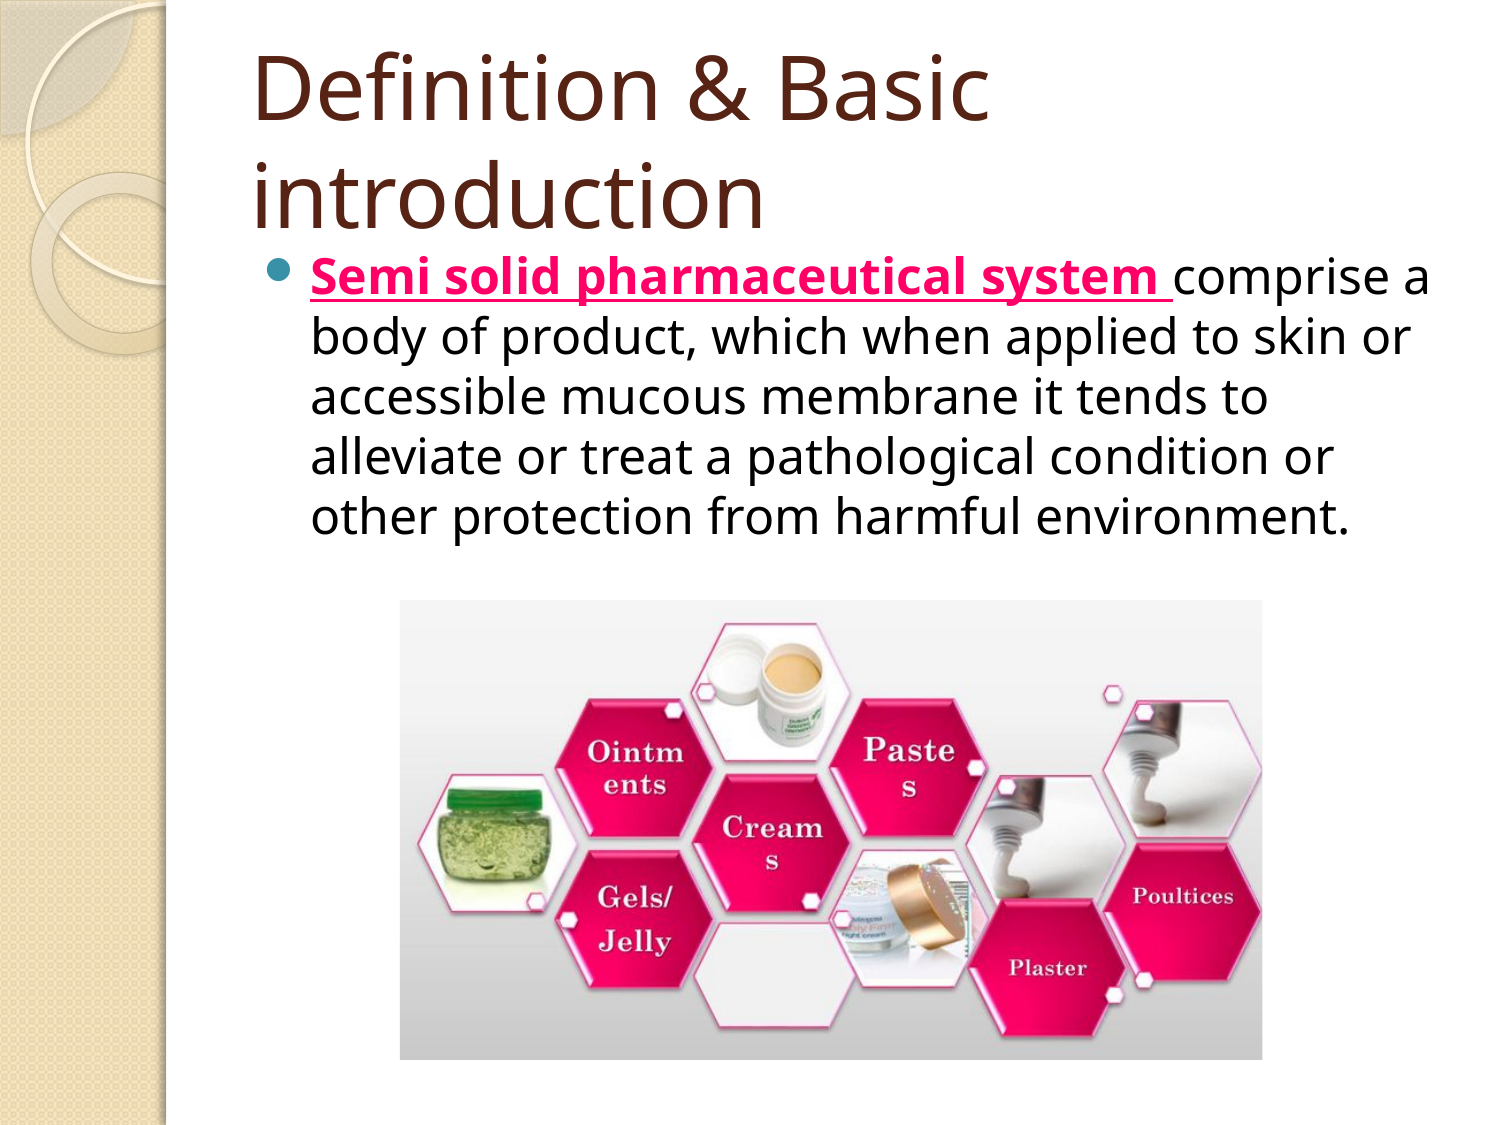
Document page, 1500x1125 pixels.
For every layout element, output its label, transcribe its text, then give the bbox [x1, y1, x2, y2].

title Definition & Basic introduction [235, 45, 1466, 233]
picture [399, 599, 1263, 1061]
list Semi solid pharmaceutical system comprise a body of product, which when applied to skin or accessible mucous membrane it tends to alleviate or treat a pathological condition or other protection from harmful environment. [235, 237, 1466, 1025]
